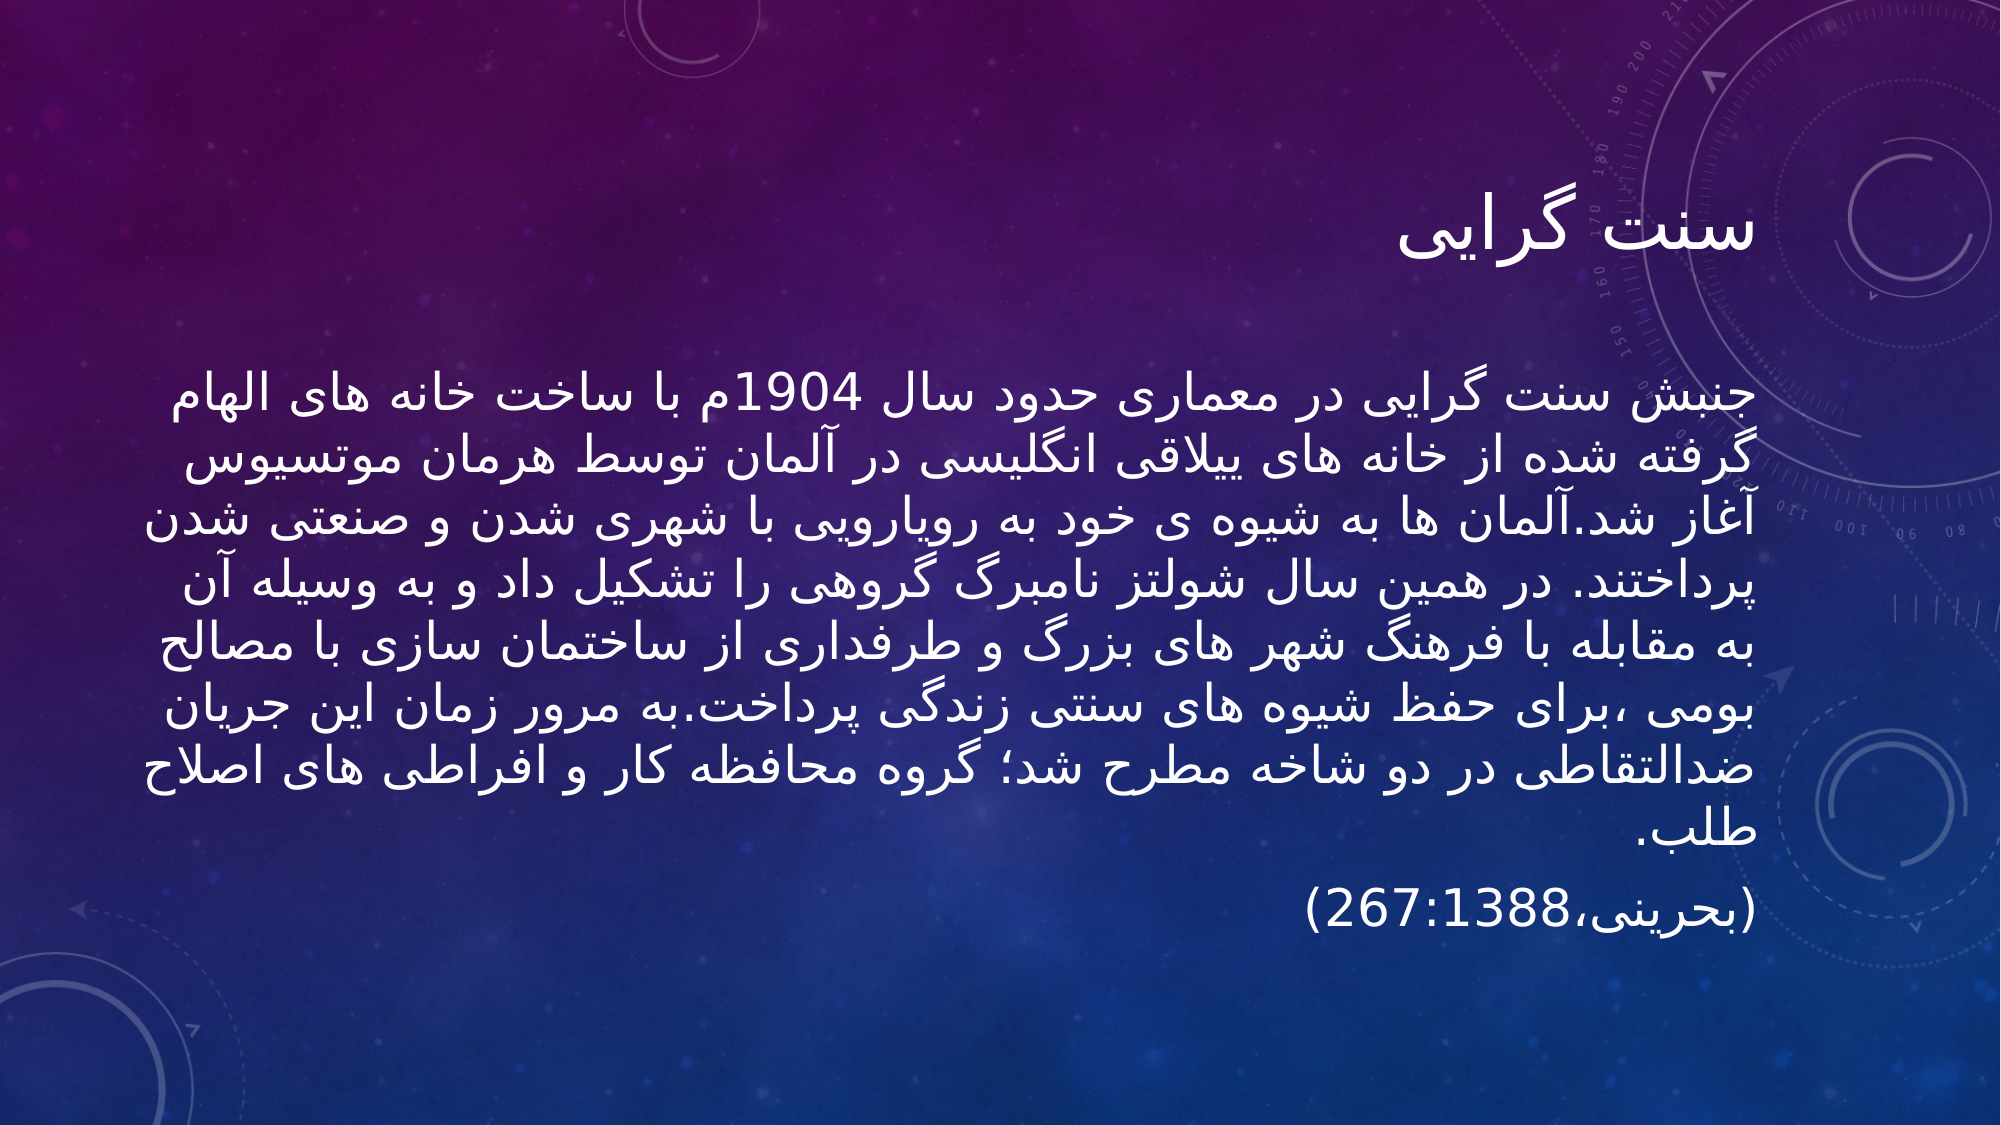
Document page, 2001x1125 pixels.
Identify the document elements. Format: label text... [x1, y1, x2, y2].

picture [0, 0, 2001, 1125]
title سنت گرایی [112, 99, 1775, 339]
list جنبش سنت گرایی در معماری حدود سال 1904م با ساخت خانه های الهام گرفته شده از خانه های ییلاقی انگلیسی در آلمان توسط هرمان موتسیوس آغاز شد.آلمان ها به شیوه ی خود به رویارویی با شهری شدن و صنعتی شدن پرداختند. در همین سال شولتز نامبرگ گروهی را تشکیل داد و به وسیله آن به مقابله با فرهنگ شهر های بزرگ و طرفداری از ساختمان سازی با مصالح بومی ،برای حفظ شیوه های سنتی زندگی پرداخت.به مرور زمان این جریان ضدالتقاطی در دو شاخه مطرح شد؛ گروه محافظه کار و افراطی های اصلاح طلب. (بحرینی،267:1388) [112, 351, 1775, 950]
